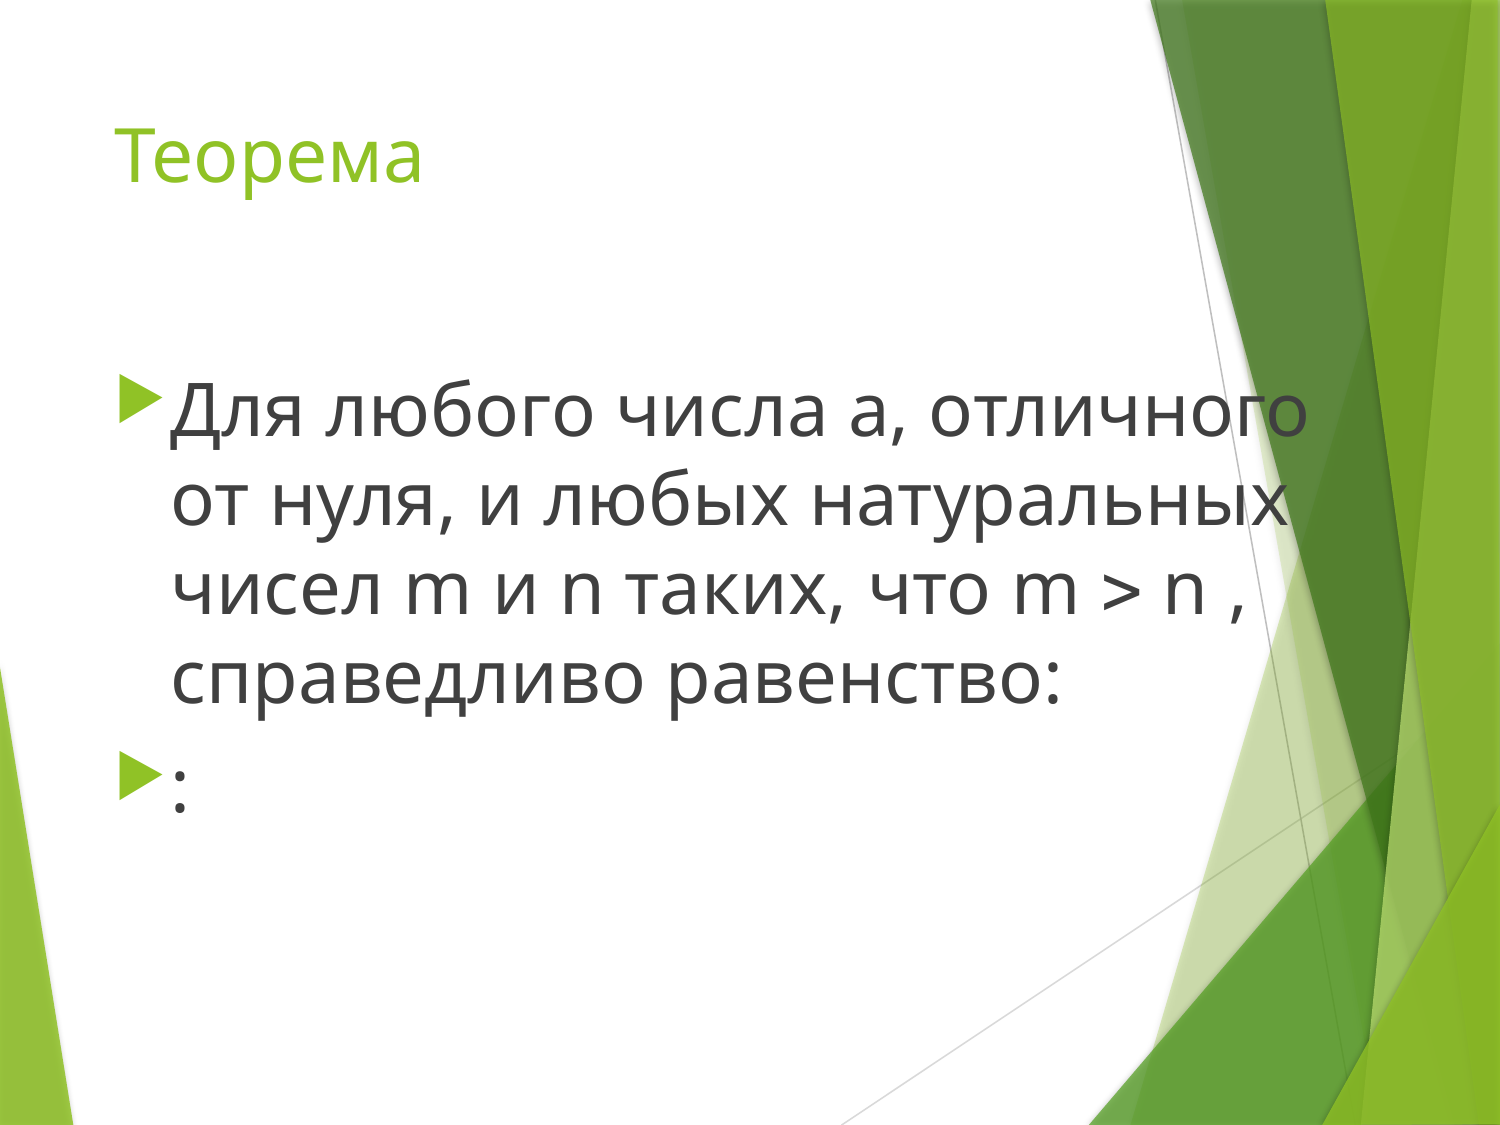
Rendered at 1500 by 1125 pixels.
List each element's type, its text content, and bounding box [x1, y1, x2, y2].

title Теорема [99, 99, 1142, 317]
